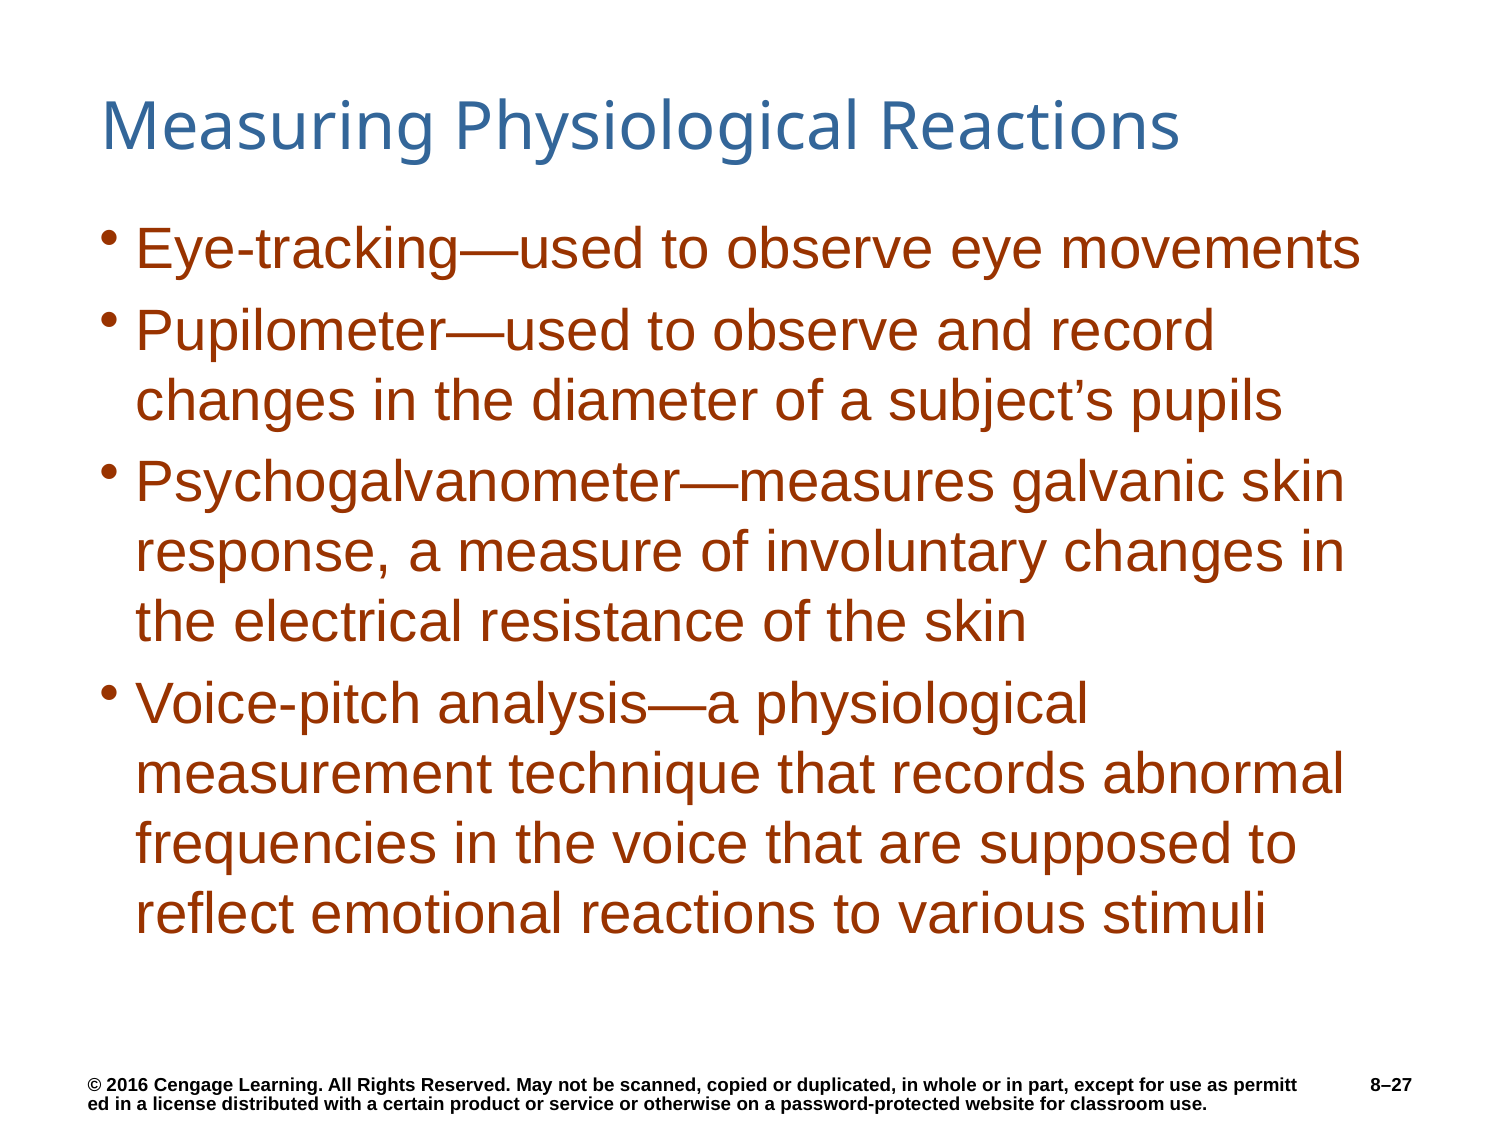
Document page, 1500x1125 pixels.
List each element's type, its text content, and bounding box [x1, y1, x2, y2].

footer © 2016 Cengage Learning. All Rights Reserved. May not be scanned, copied or duplicated, in whole or in part, except for use as permitted in a license distributed with a certain product or service or otherwise on a password-protected website for classroom use. [87, 1057, 1050, 1103]
list Eye-tracking—used to observe eye movements Pupilometer—used to observe and record changes in the diameter of a subject’s pupils Psychogalvanometer—measures galvanic skin response, a measure of involuntary changes in the electrical resistance of the skin Voice-pitch analysis—a physiological measurement technique that records abnormal frequencies in the voice that are supposed to reflect emotional reactions to various stimuli [84, 202, 1414, 1013]
title Measuring Physiological Reactions [85, 75, 1411, 171]
slide_number 8–27 [1050, 1042, 1413, 1103]
